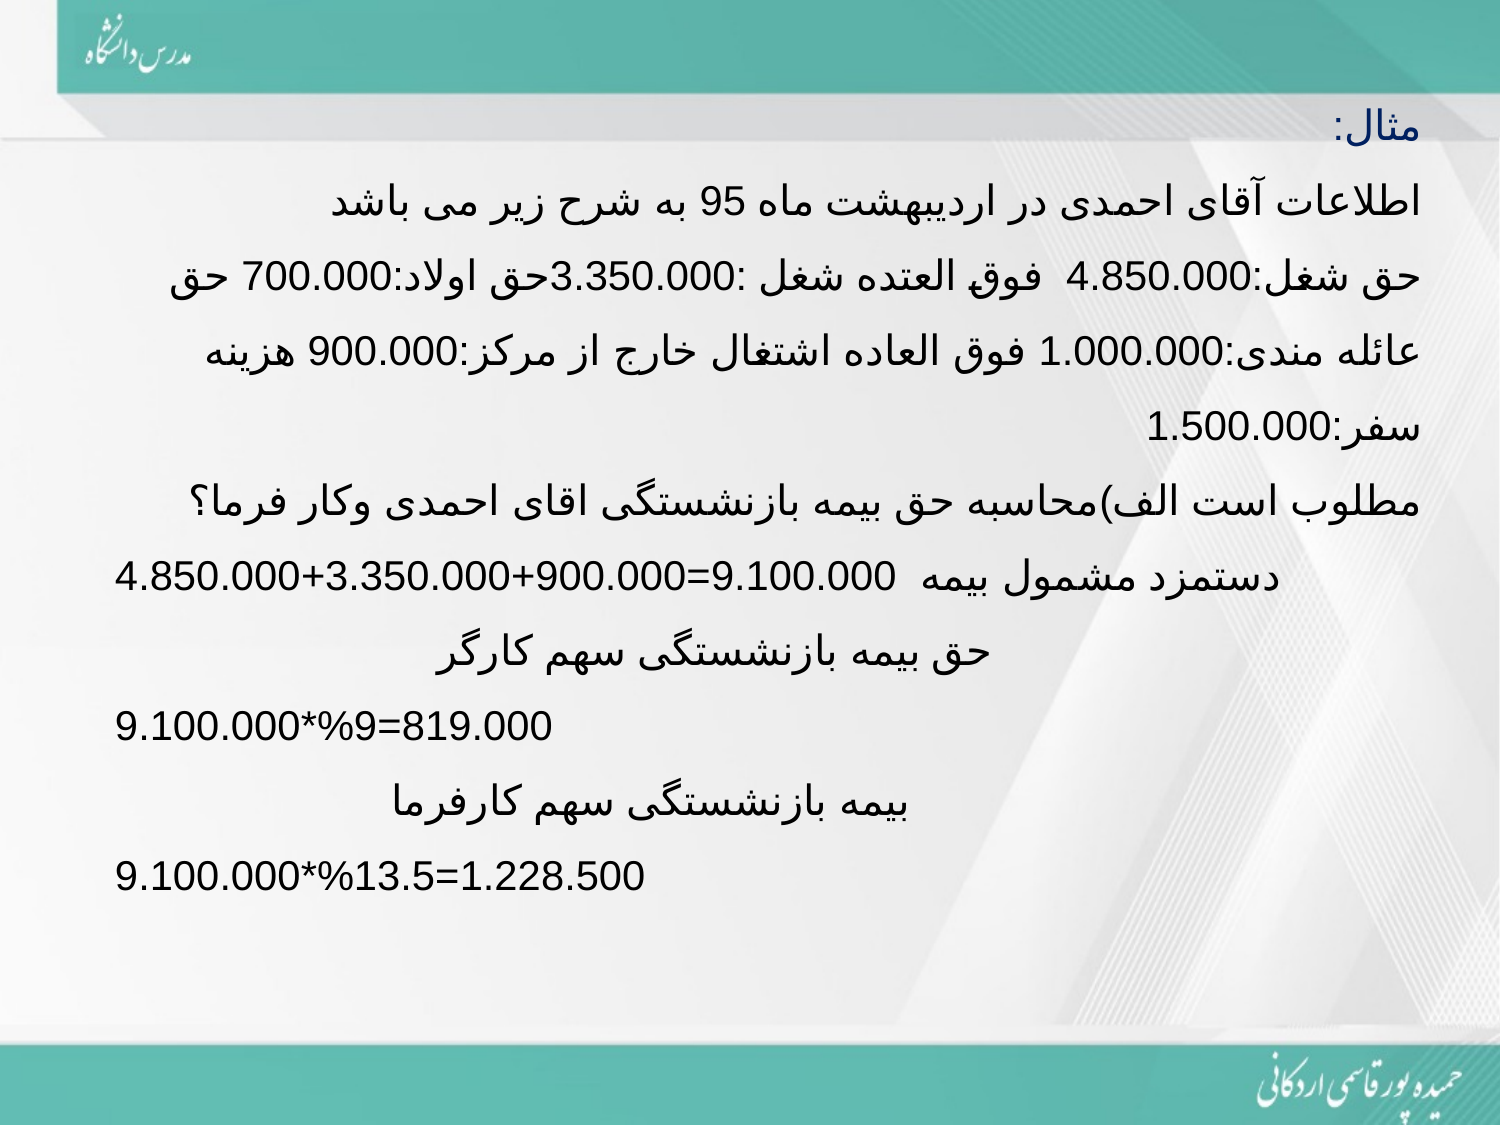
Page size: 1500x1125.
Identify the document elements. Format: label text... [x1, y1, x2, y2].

text_box مثال: اطلاعات آقای احمدی در اردیبهشت ماه 95 به شرح زیر می باشد حق شغل:4.850.000 فوق العتده شغل :3.350.000حق اولاد:700.000 حق عائله مندی:1.000.000 فوق العاده اشتغال خارج از مرکز:900.000 هزینه سفر:1.500.000 مطلوب است الف)محاسبه حق بیمه بازنشستگی اقای احمدی وکار فرما؟ دستمزد مشمول بیمه 9.100.000=900.000+3.350.000+4.850.000 حق بیمه بازنشستگی سهم کارگر 819.000=9%*9.100.000 بیمه بازنشستگی سهم کارفرما 1.228.500=13.5%*9.100.000 [100, 66, 1437, 982]
picture [0, 0, 1500, 1125]
